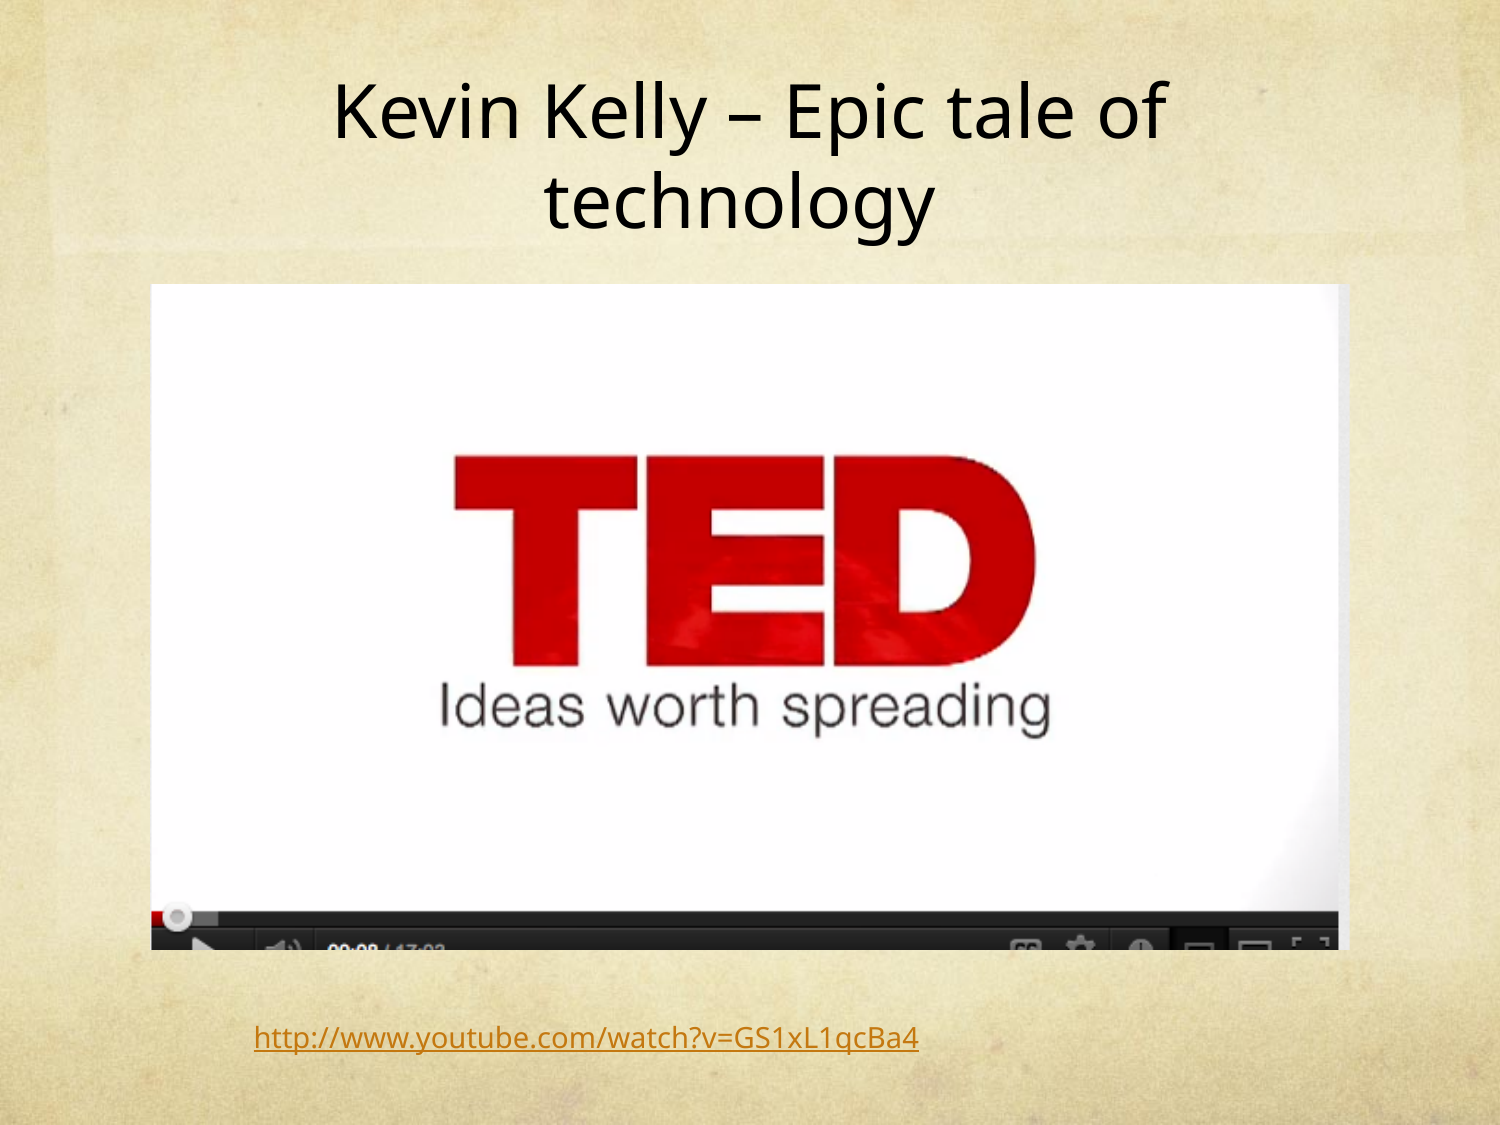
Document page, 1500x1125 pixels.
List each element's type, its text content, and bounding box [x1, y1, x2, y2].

text_box http://www.youtube.com/watch?v=GS1xL1qcBa4 [238, 1011, 935, 1067]
title Kevin Kelly – Epic tale of technology [150, 82, 1350, 225]
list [149, 284, 1351, 951]
picture [0, 0, 1500, 1125]
